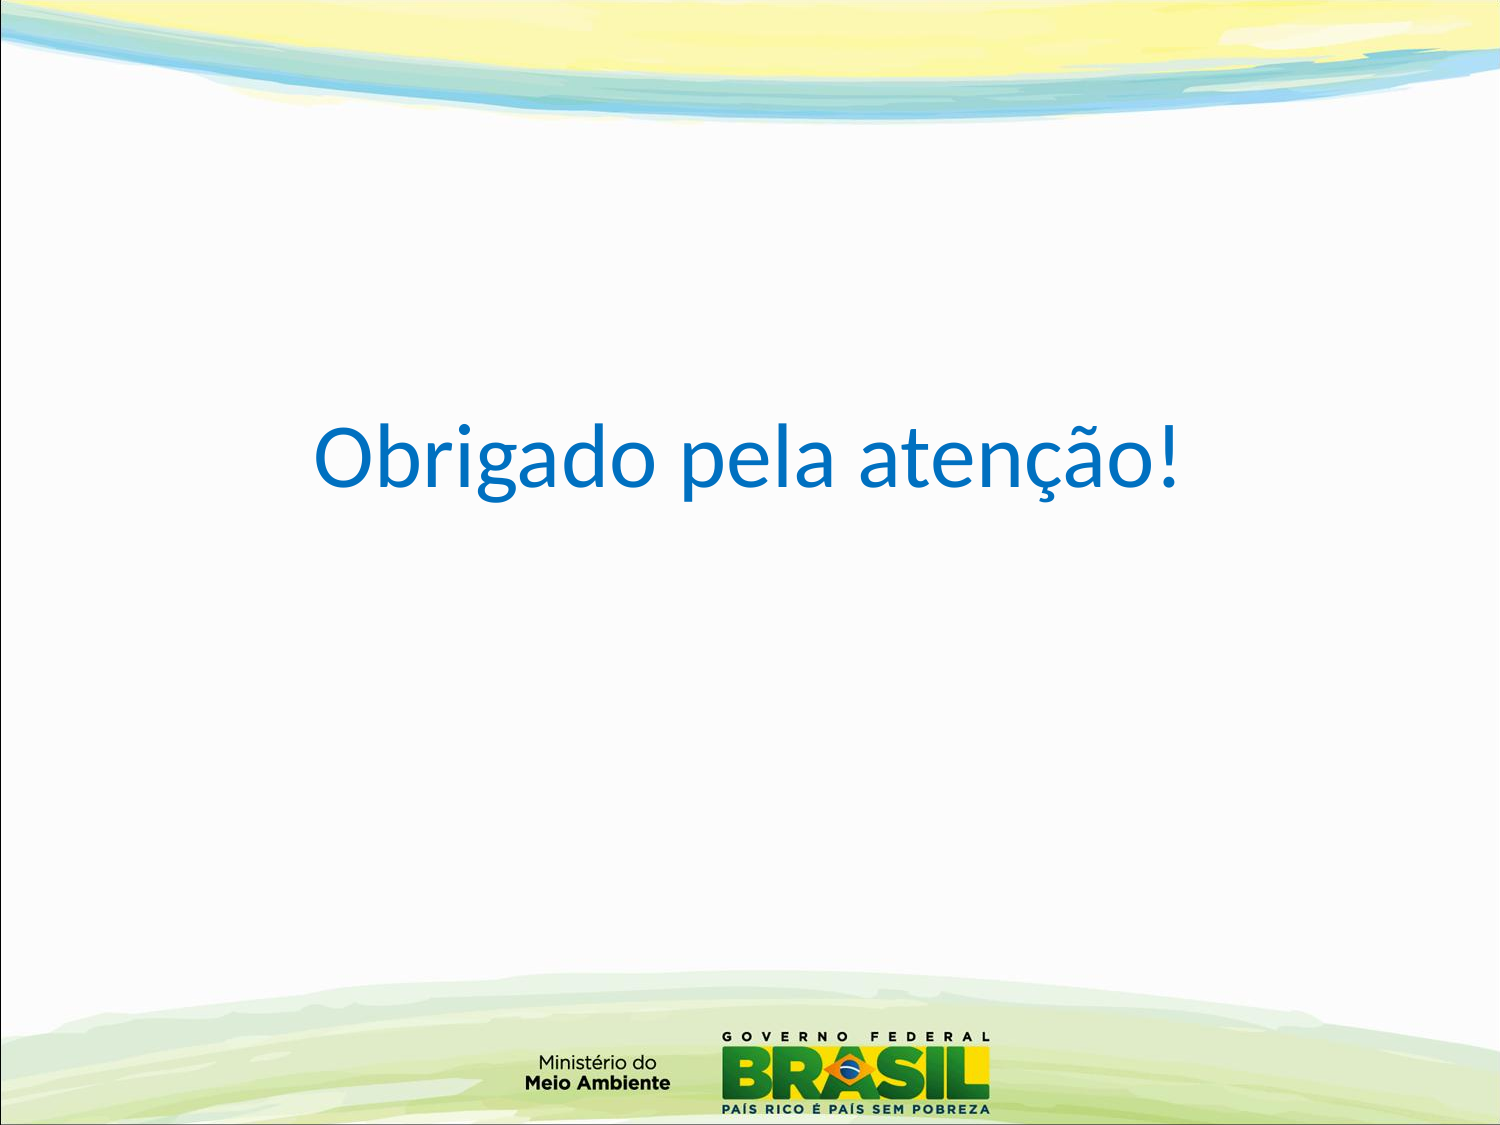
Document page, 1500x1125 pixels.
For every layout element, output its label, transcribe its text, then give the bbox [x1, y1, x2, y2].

picture [0, 0, 1500, 1125]
text_box Obrigado pela atenção! [112, 323, 1388, 799]
